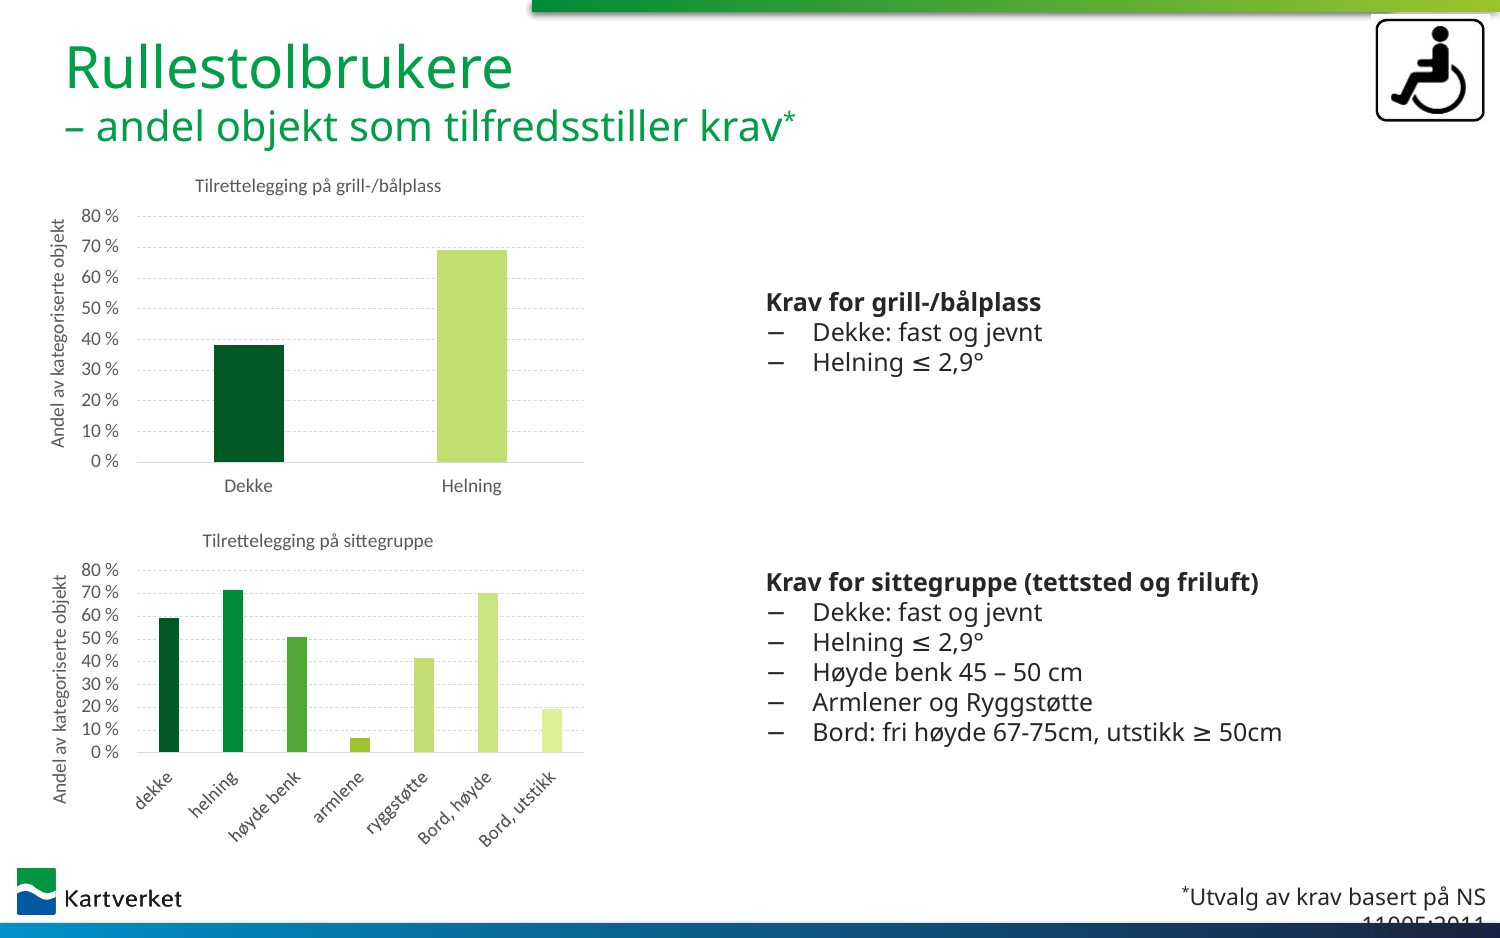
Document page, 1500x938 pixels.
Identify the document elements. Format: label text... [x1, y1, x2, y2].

text_box *Utvalg av krav basert på NS 11005:2011 [1068, 873, 1500, 938]
text_box Rullestolbrukere – andel objekt som tilfredsstiller krav* [49, 14, 1431, 158]
picture [1371, 13, 1491, 127]
text_box Krav for sittegruppe (tettsted og friluft) Dekke: fast og jevnt Helning ≤ 2,9° Høyde benk 45 – 50 cm Armlener og Ryggstøtte Bord: fri høyde 67-75cm, utstikk ≥ 50cm [750, 559, 1500, 754]
text_box Krav for grill-/bålplass Dekke: fast og jevnt Helning ≤ 2,9° [750, 279, 1452, 384]
picture [41, 520, 595, 859]
picture [41, 166, 595, 505]
